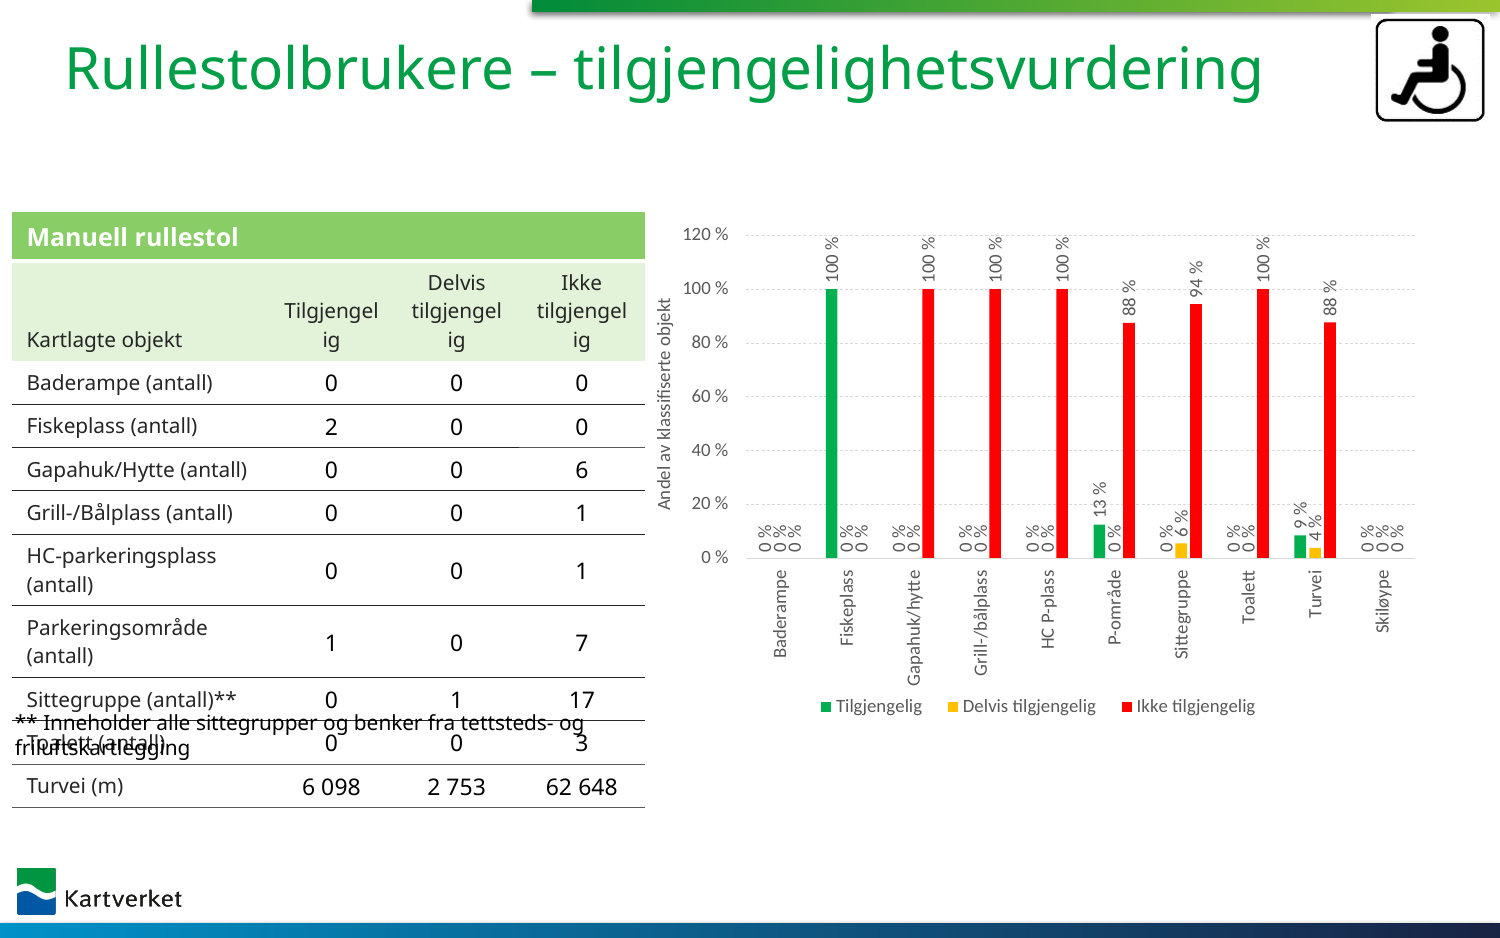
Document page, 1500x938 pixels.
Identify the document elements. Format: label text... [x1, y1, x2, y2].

table_cell 17 [519, 678, 638, 702]
table_cell 0 [519, 405, 638, 447]
table_cell 0 [269, 491, 394, 534]
table_cell Ikke tilgjengelig [519, 263, 638, 361]
table_cell 0 [519, 361, 638, 404]
table_cell 0 [394, 405, 519, 447]
table_cell 1 [394, 678, 519, 702]
table_cell Baderampe (antall) [12, 361, 269, 404]
table_cell 1 [519, 535, 638, 605]
table_cell 0 [269, 535, 394, 605]
text_box ** Inneholder alle sittegrupper og benker fra tettsteds- og friluftskartlegging [0, 702, 745, 768]
table_cell Turvei (m) [12, 768, 269, 807]
table_cell 2 753 [394, 768, 519, 807]
table_cell 1 [519, 491, 638, 534]
table_cell 1 [269, 606, 394, 677]
table_cell 6 [519, 448, 638, 490]
table_cell 0 [394, 448, 519, 490]
table_cell Delvis tilgjengelig [394, 263, 519, 361]
table_cell 0 [269, 678, 394, 702]
table_cell Tilgjengelig [269, 263, 394, 361]
table_cell 62 648 [519, 768, 645, 807]
table_cell 7 [519, 606, 638, 677]
table_cell 0 [269, 361, 394, 404]
picture [643, 218, 1427, 728]
table_cell Fiskeplass (antall) [12, 405, 269, 447]
table_cell 2 [269, 405, 394, 447]
table_cell 0 [394, 535, 519, 605]
text_box Rullestolbrukere – tilgjengelighetsvurdering [49, 12, 1372, 109]
table_cell Grill-/Bålplass (antall) [12, 491, 269, 534]
table_cell 0 [394, 606, 519, 677]
table_cell 6 098 [269, 768, 394, 807]
table_cell Parkeringsområde (antall) [12, 606, 269, 677]
table_cell 0 [394, 491, 519, 534]
table_cell Sittegruppe (antall)** [12, 678, 269, 702]
table_cell 0 [394, 361, 519, 404]
table_cell Kartlagte objekt [12, 263, 269, 361]
picture [1371, 13, 1491, 127]
table_cell 0 [269, 448, 394, 490]
table_cell Gapahuk/Hytte (antall) [12, 448, 269, 490]
table_cell HC-parkeringsplass (antall) [12, 535, 269, 605]
table_header Manuell rullestol [12, 212, 645, 259]
